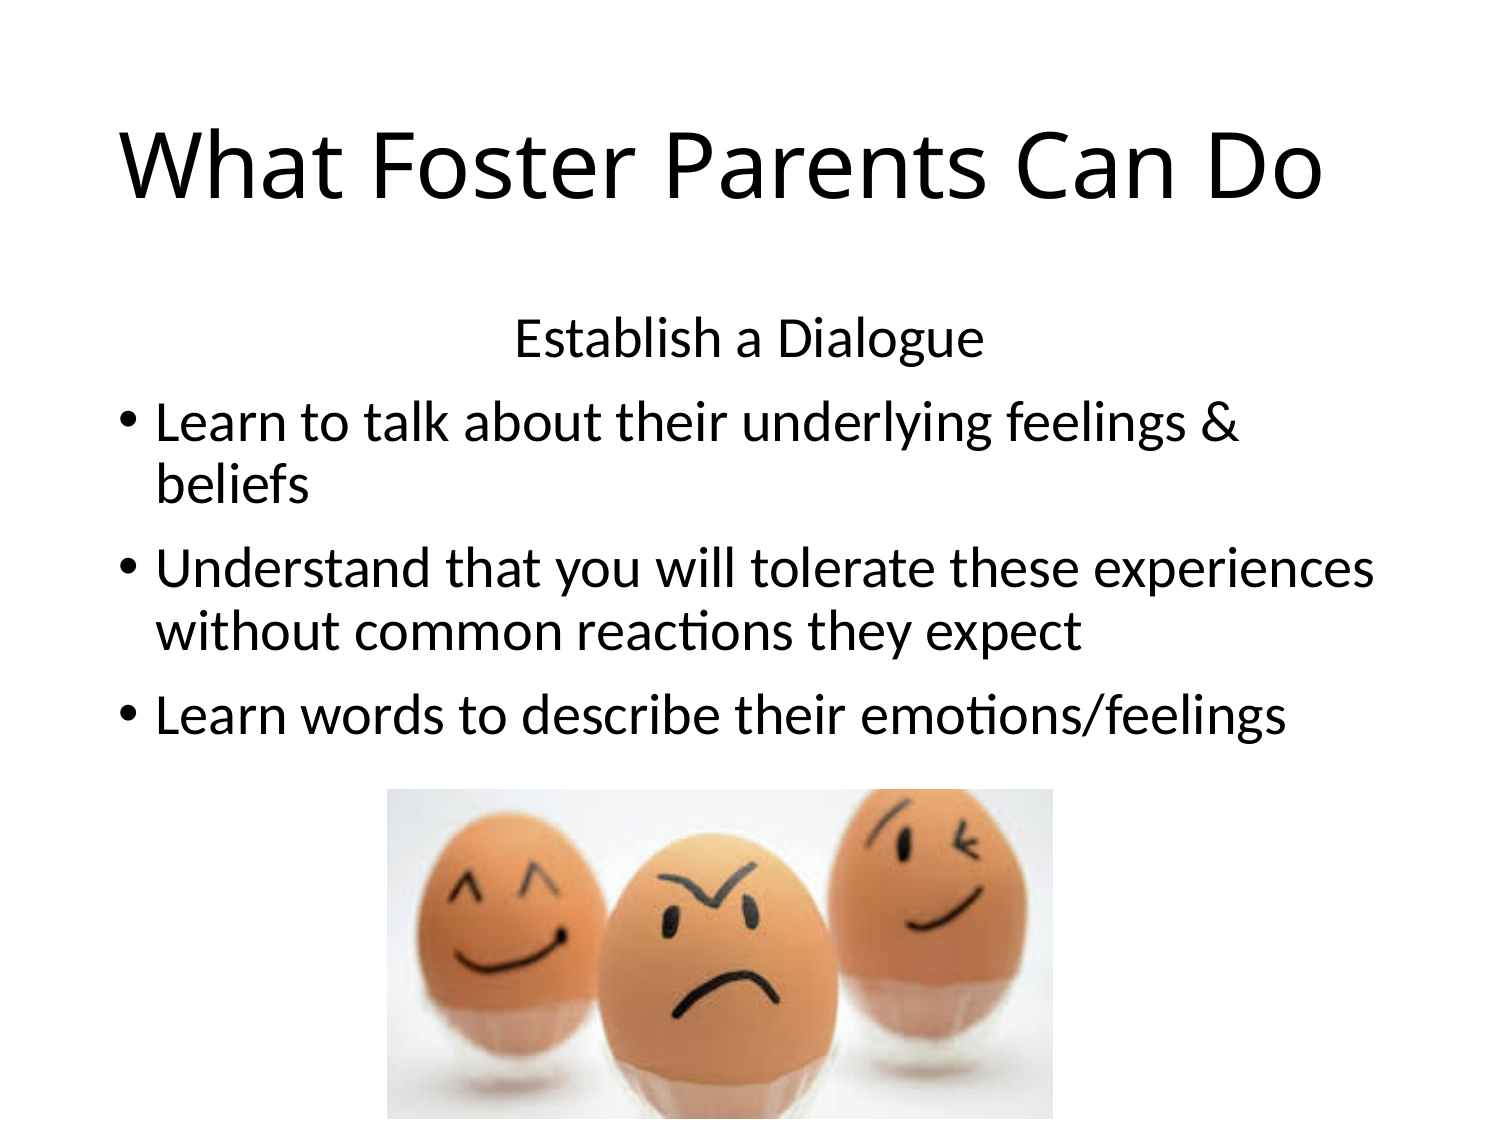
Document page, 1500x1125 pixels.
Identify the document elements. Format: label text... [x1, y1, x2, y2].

picture [387, 789, 1053, 1120]
list Establish a Dialogue Learn to talk about their underlying feelings & beliefs Understand that you will tolerate these experiences without common reactions they expect Learn words to describe their emotions/feelings [103, 299, 1397, 1014]
title What Foster Parents Can Do [103, 59, 1397, 278]
